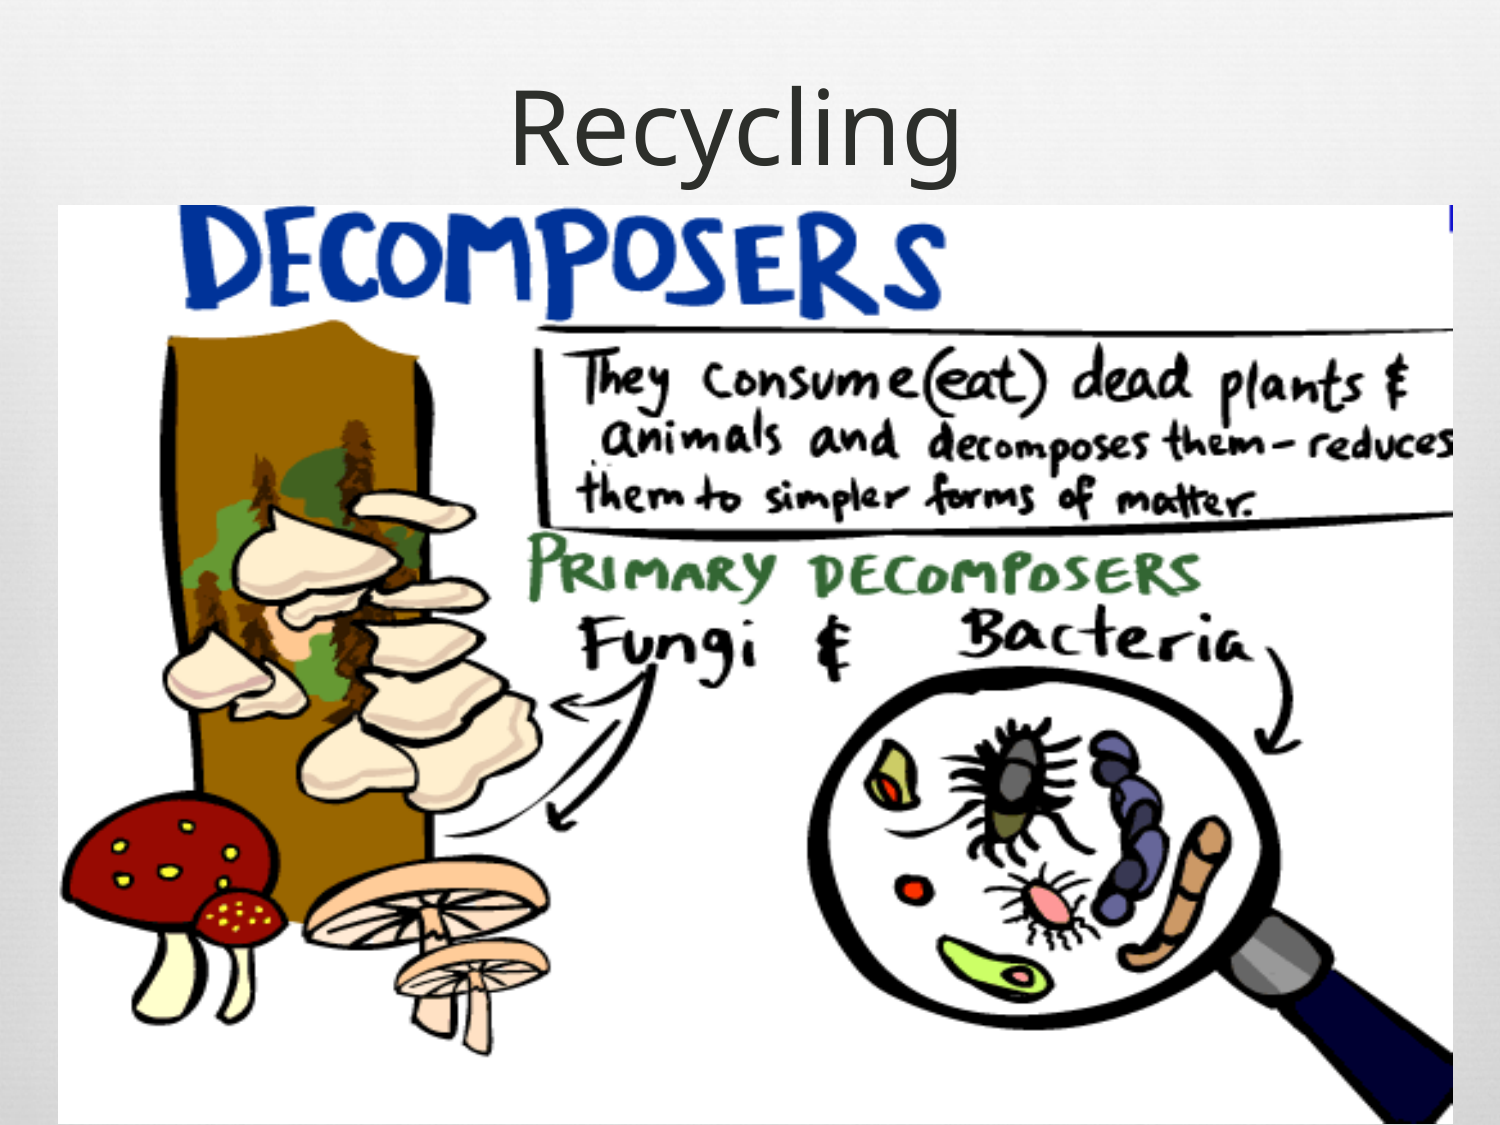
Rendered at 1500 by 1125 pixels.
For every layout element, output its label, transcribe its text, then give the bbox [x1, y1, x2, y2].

picture [58, 205, 1454, 1125]
title Recycling [112, 11, 1388, 204]
